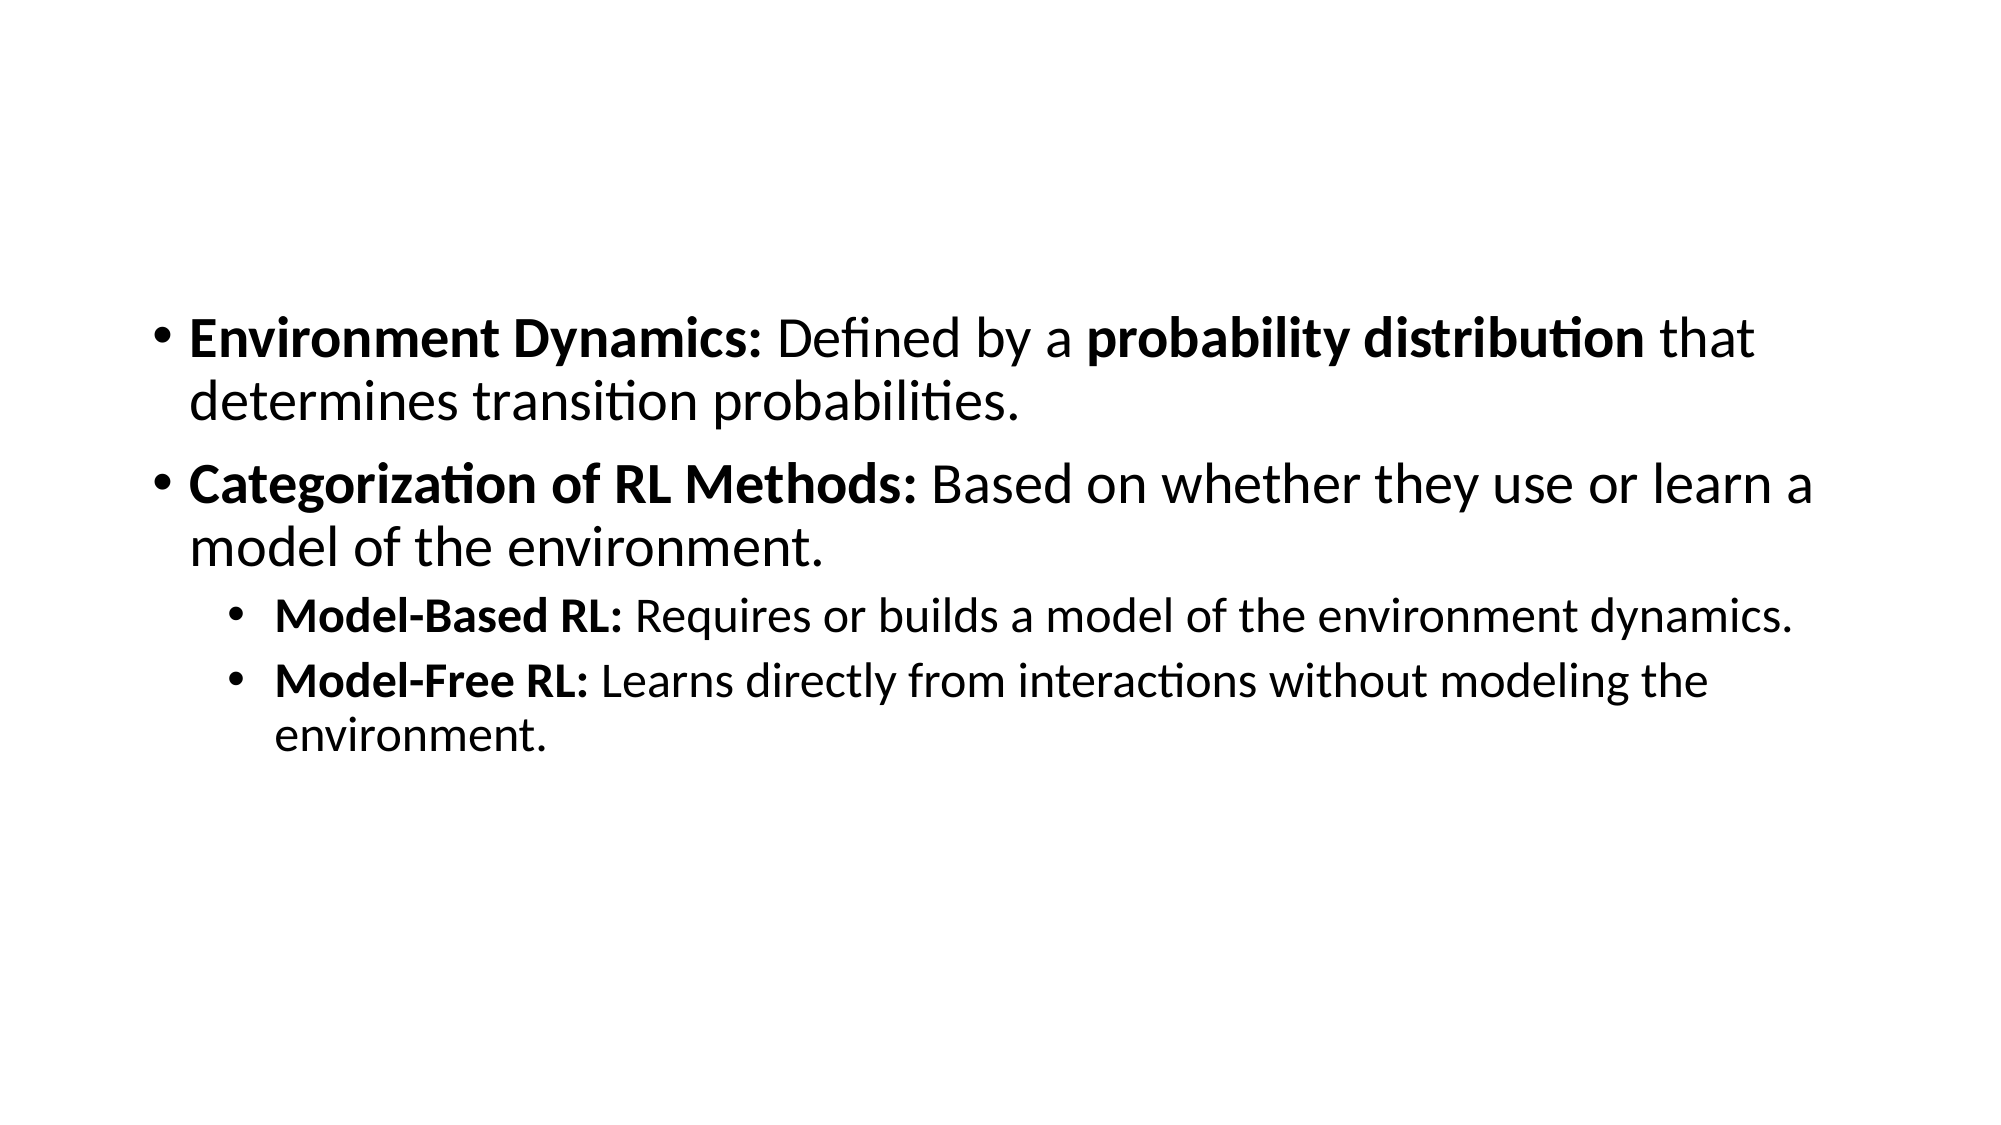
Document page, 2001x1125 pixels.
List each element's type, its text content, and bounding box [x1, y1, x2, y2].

list Environment Dynamics: Defined by a probability distribution that determines transition probabilities. Categorization of RL Methods: Based on whether they use or learn a model of the environment. Model-Based RL: Requires or builds a model of the environment dynamics. Model-Free RL: Learns directly from interactions without modeling the environment. [137, 299, 1863, 1014]
